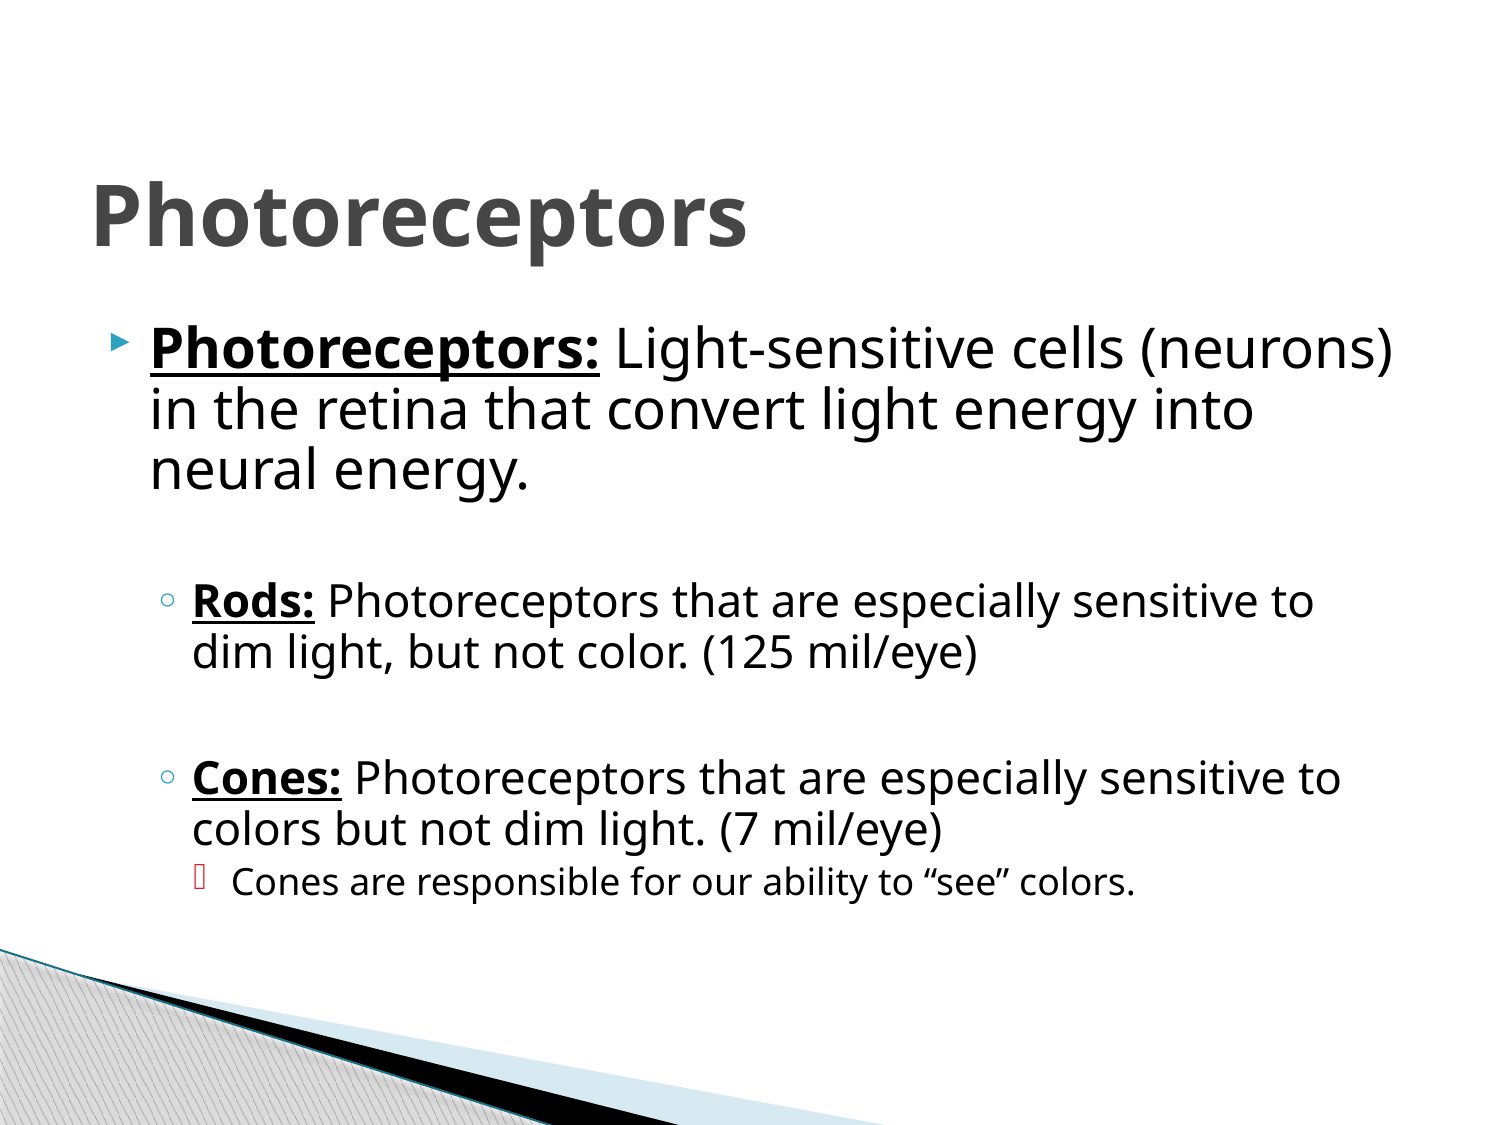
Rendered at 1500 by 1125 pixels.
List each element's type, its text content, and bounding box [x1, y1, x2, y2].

list Photoreceptors: Light-sensitive cells (neurons) in the retina that convert light energy into neural energy. Rods: Photoreceptors that are especially sensitive to dim light, but not color. (125 mil/eye) Cones: Photoreceptors that are especially sensitive to colors but not dim light. (7 mil/eye) Cones are responsible for our ability to “see” colors. [75, 312, 1425, 1022]
title Photoreceptors [75, 125, 1425, 300]
